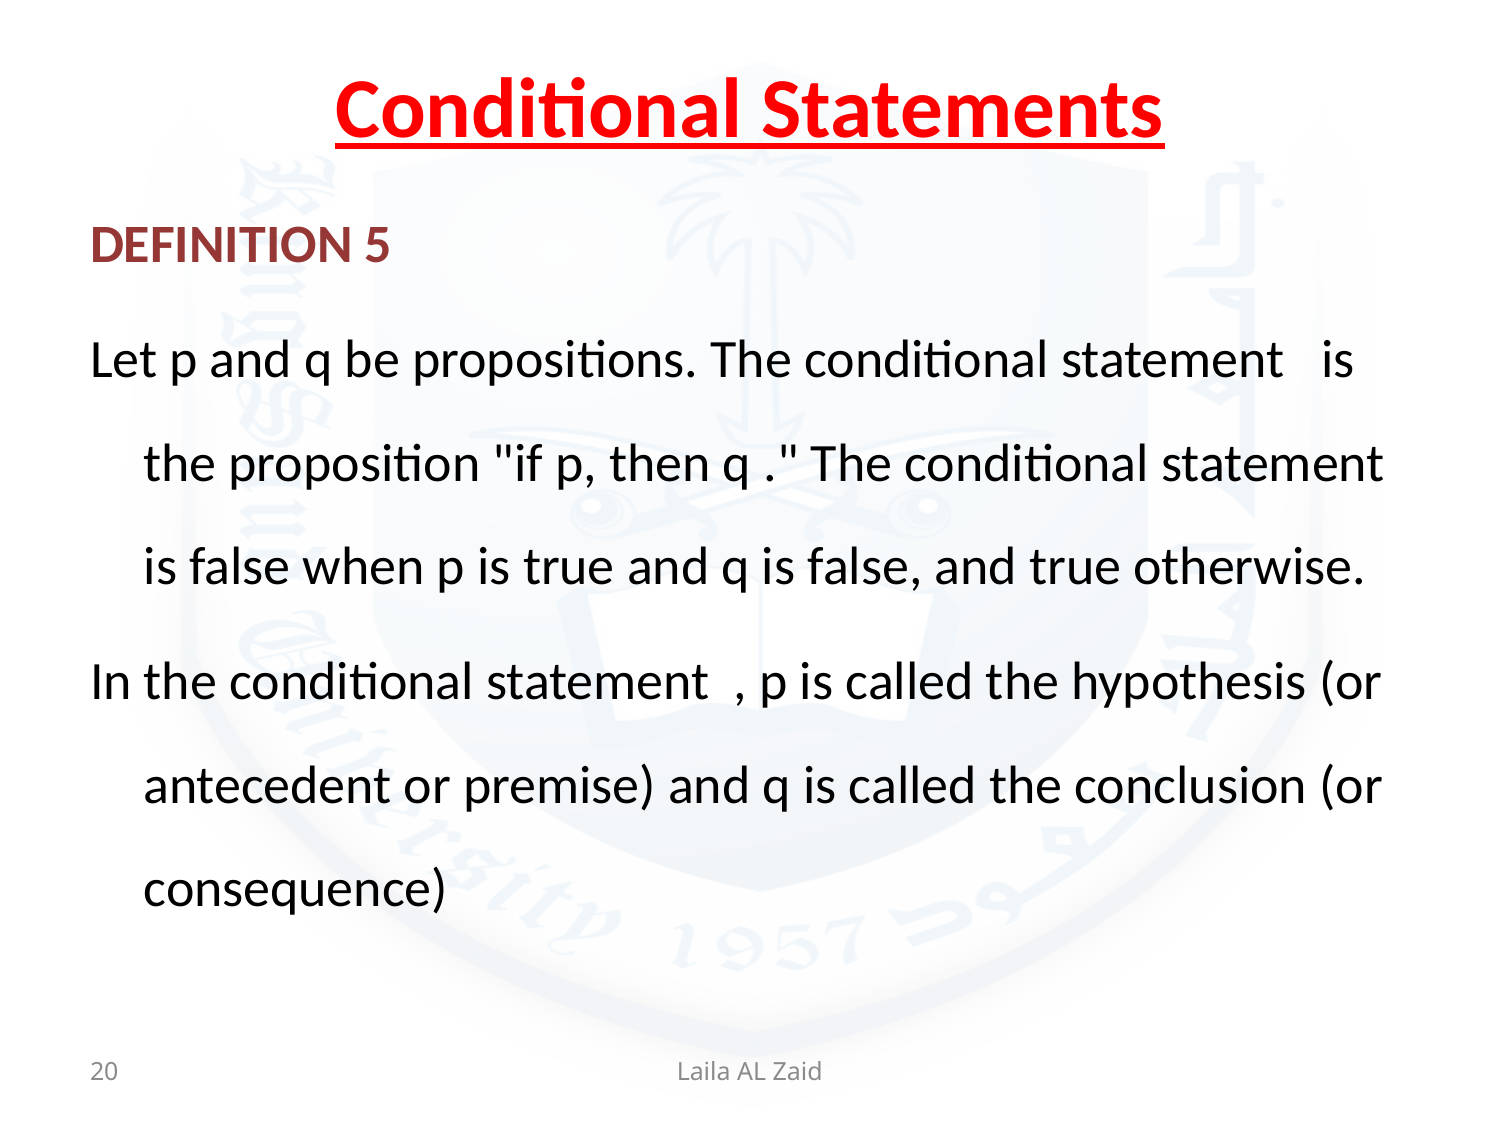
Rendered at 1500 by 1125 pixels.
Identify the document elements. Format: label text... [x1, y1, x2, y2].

slide_number 20 [75, 1042, 425, 1103]
title Conditional Statements [75, 45, 1425, 163]
footer Laila AL Zaid [512, 1042, 988, 1103]
